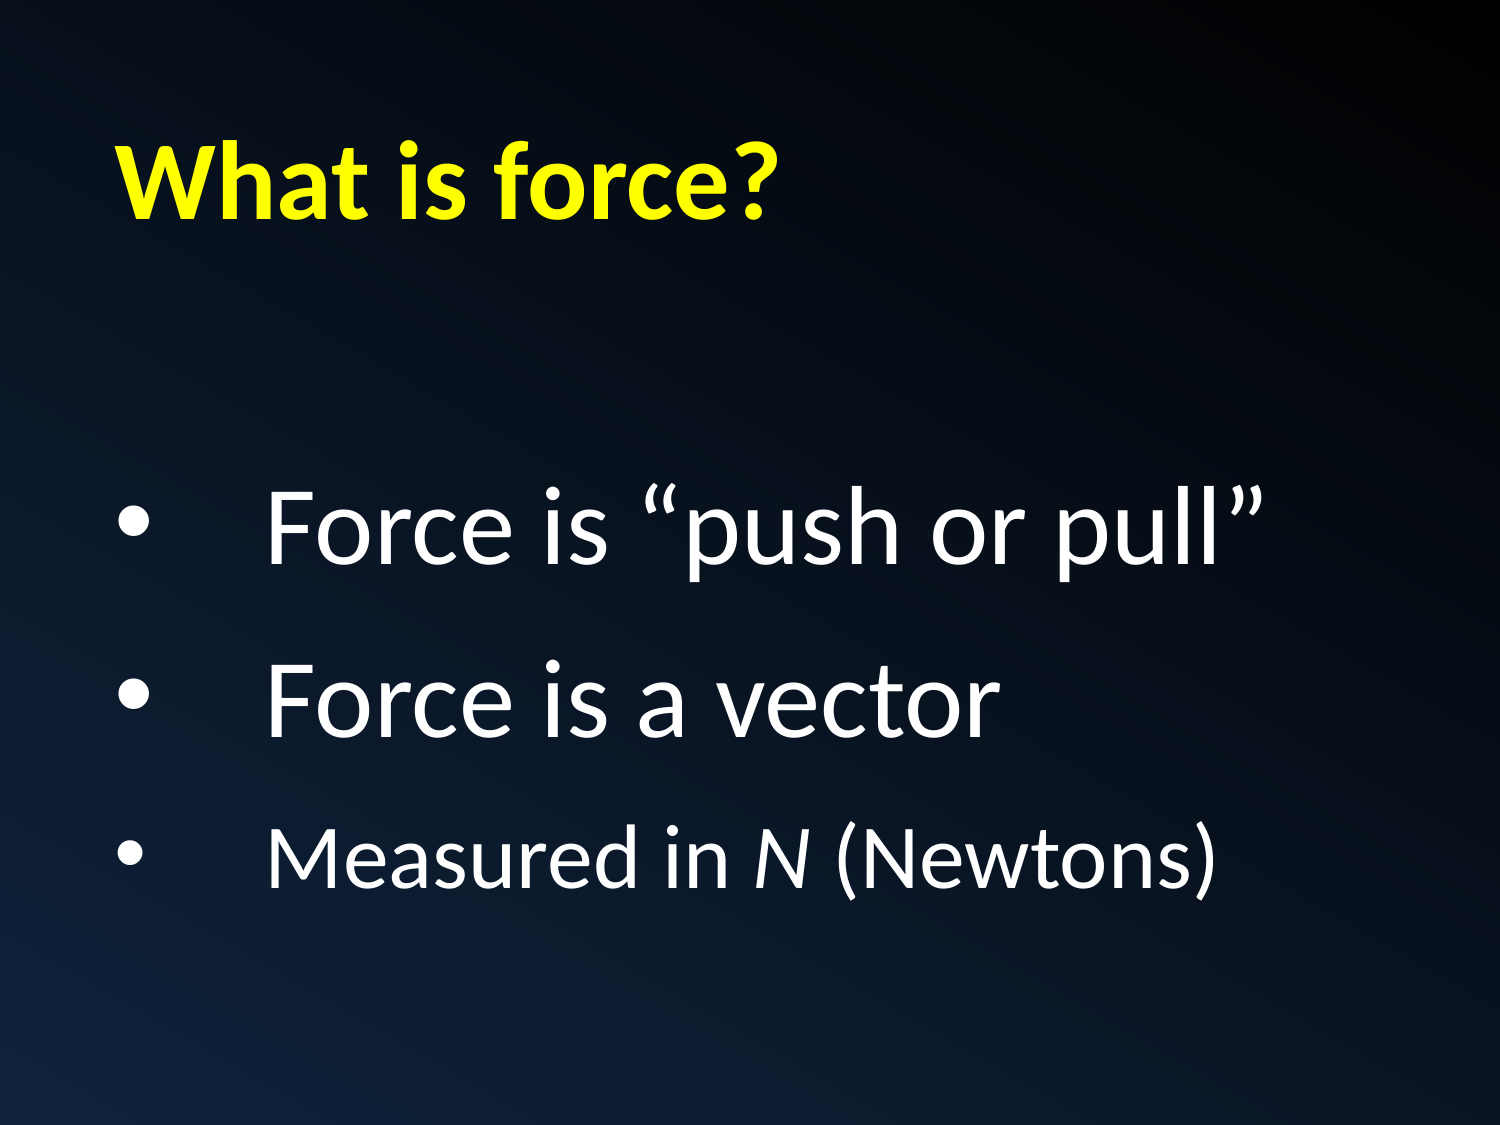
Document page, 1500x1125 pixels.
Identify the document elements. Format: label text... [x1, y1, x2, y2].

text_box What is force? Force is “push or pull” Force is a vector Measured in N (Newtons) [99, 99, 1413, 915]
